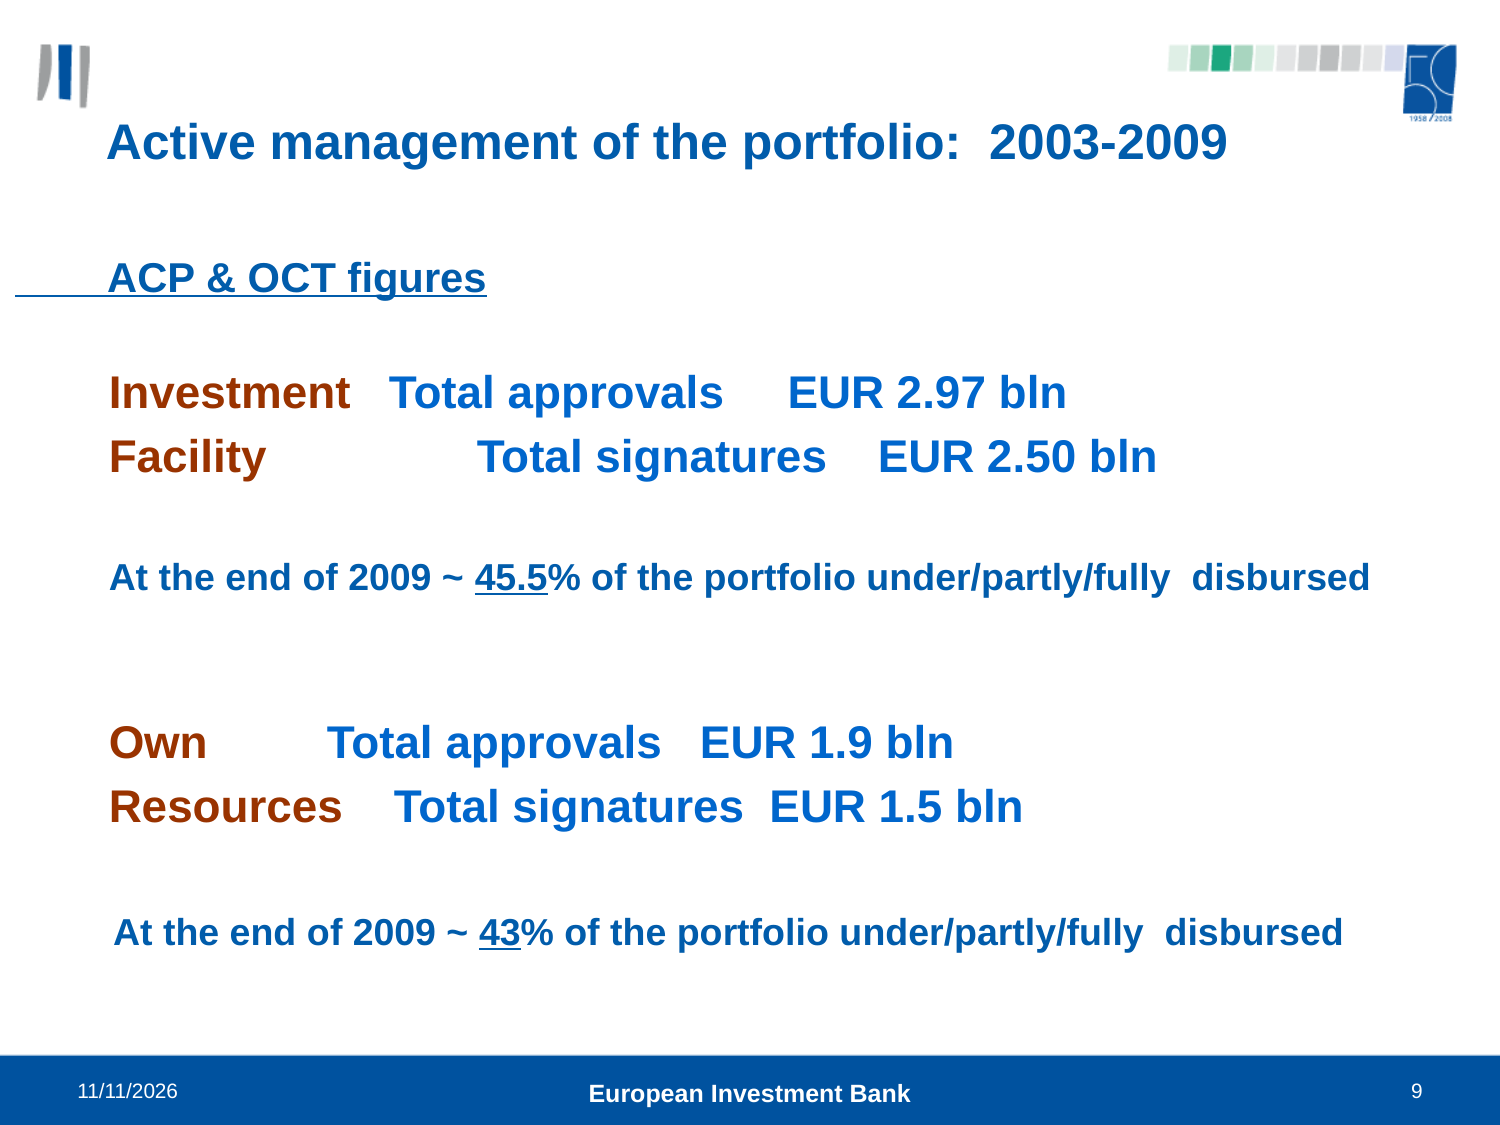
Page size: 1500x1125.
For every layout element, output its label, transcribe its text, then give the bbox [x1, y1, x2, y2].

text_box Active management of the portfolio: 2003-2009 [17, 101, 1317, 232]
picture [0, 0, 1500, 243]
picture [0, 1012, 1500, 1125]
slide_number 9 [1274, 1070, 1438, 1125]
list ACP & OCT figures Investment Total approvals EUR 2.97 bln Facility Total signatures EUR 2.50 bln At the end of 2009 ~ 45.5% of the portfolio under/partly/fully disbursed Own Total approvals EUR 1.9 bln Resources Total signatures EUR 1.5 bln At the end of 2009 ~ 43% of the portfolio under/partly/fully disbursed [0, 243, 1500, 1012]
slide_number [62, 1070, 226, 1125]
footer European Investment Bank [229, 1070, 1271, 1125]
